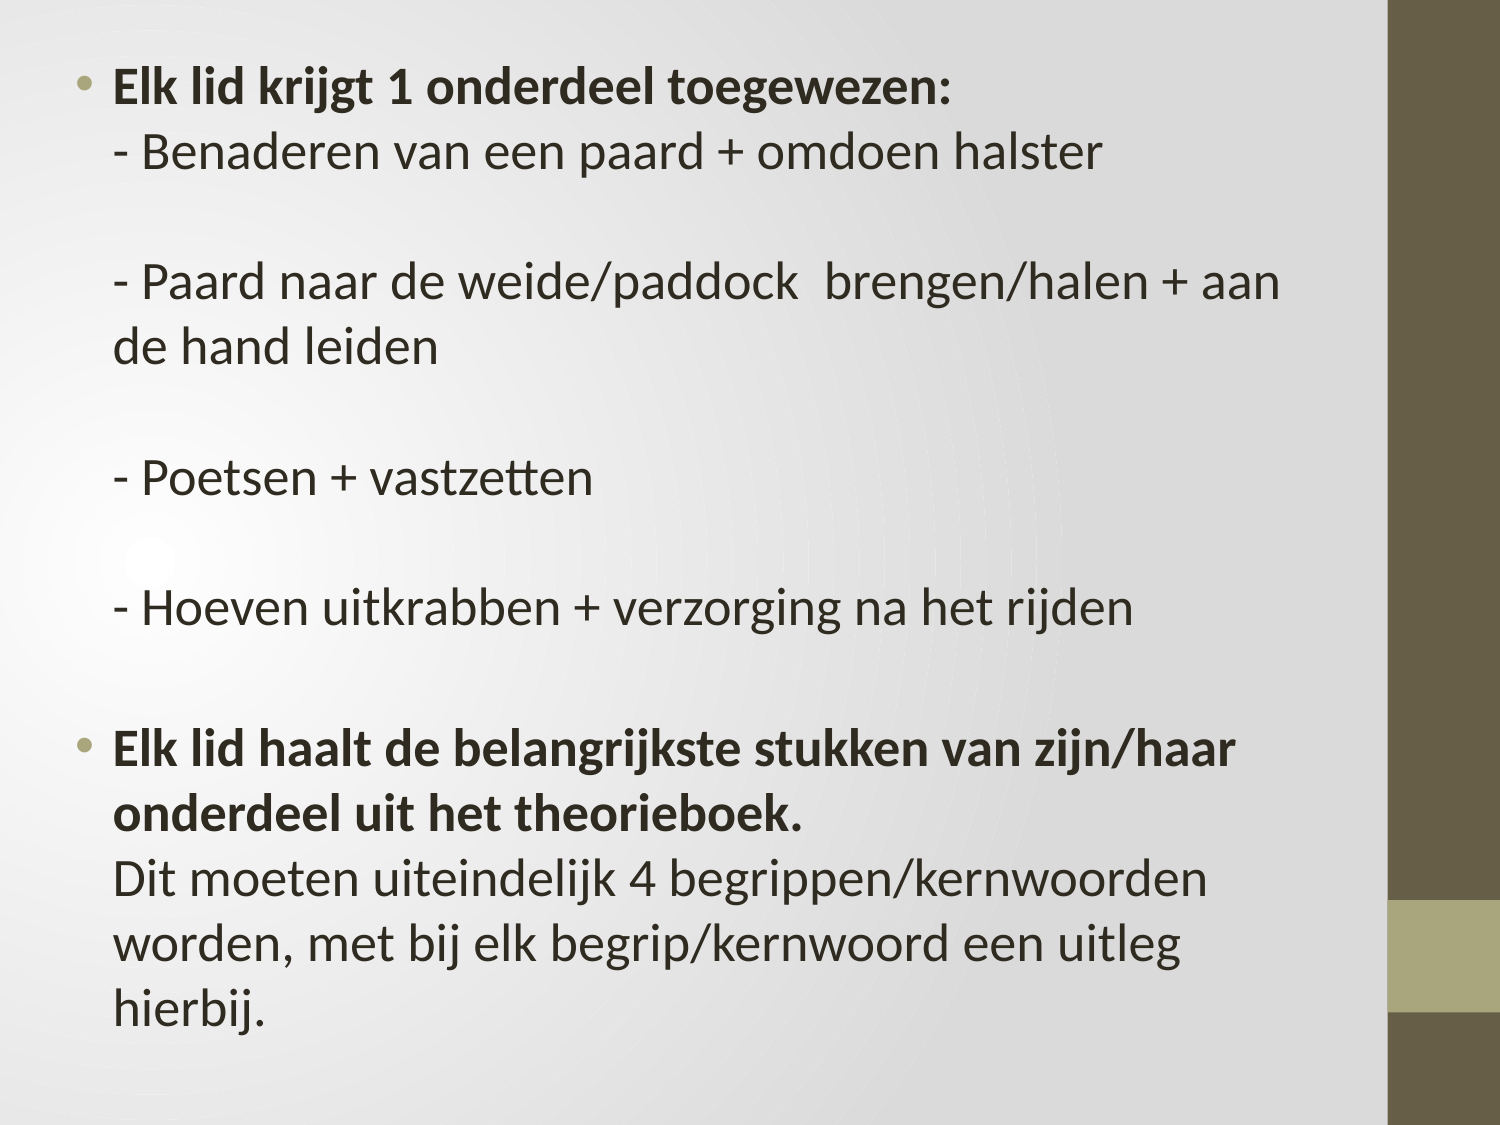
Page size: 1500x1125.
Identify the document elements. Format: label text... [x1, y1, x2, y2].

list Elk lid krijgt 1 onderdeel toegewezen: - Benaderen van een paard + omdoen halster - Paard naar de weide/paddock brengen/halen + aan de hand leiden - Poetsen + vastzetten - Hoeven uitkrabben + verzorging na het rijden Elk lid haalt de belangrijkste stukken van zijn/haar onderdeel uit het theorieboek. Dit moeten uiteindelijk 4 begrippen/kernwoorden worden, met bij elk begrip/kernwoord een uitleg hierbij. [41, 42, 1353, 1083]
